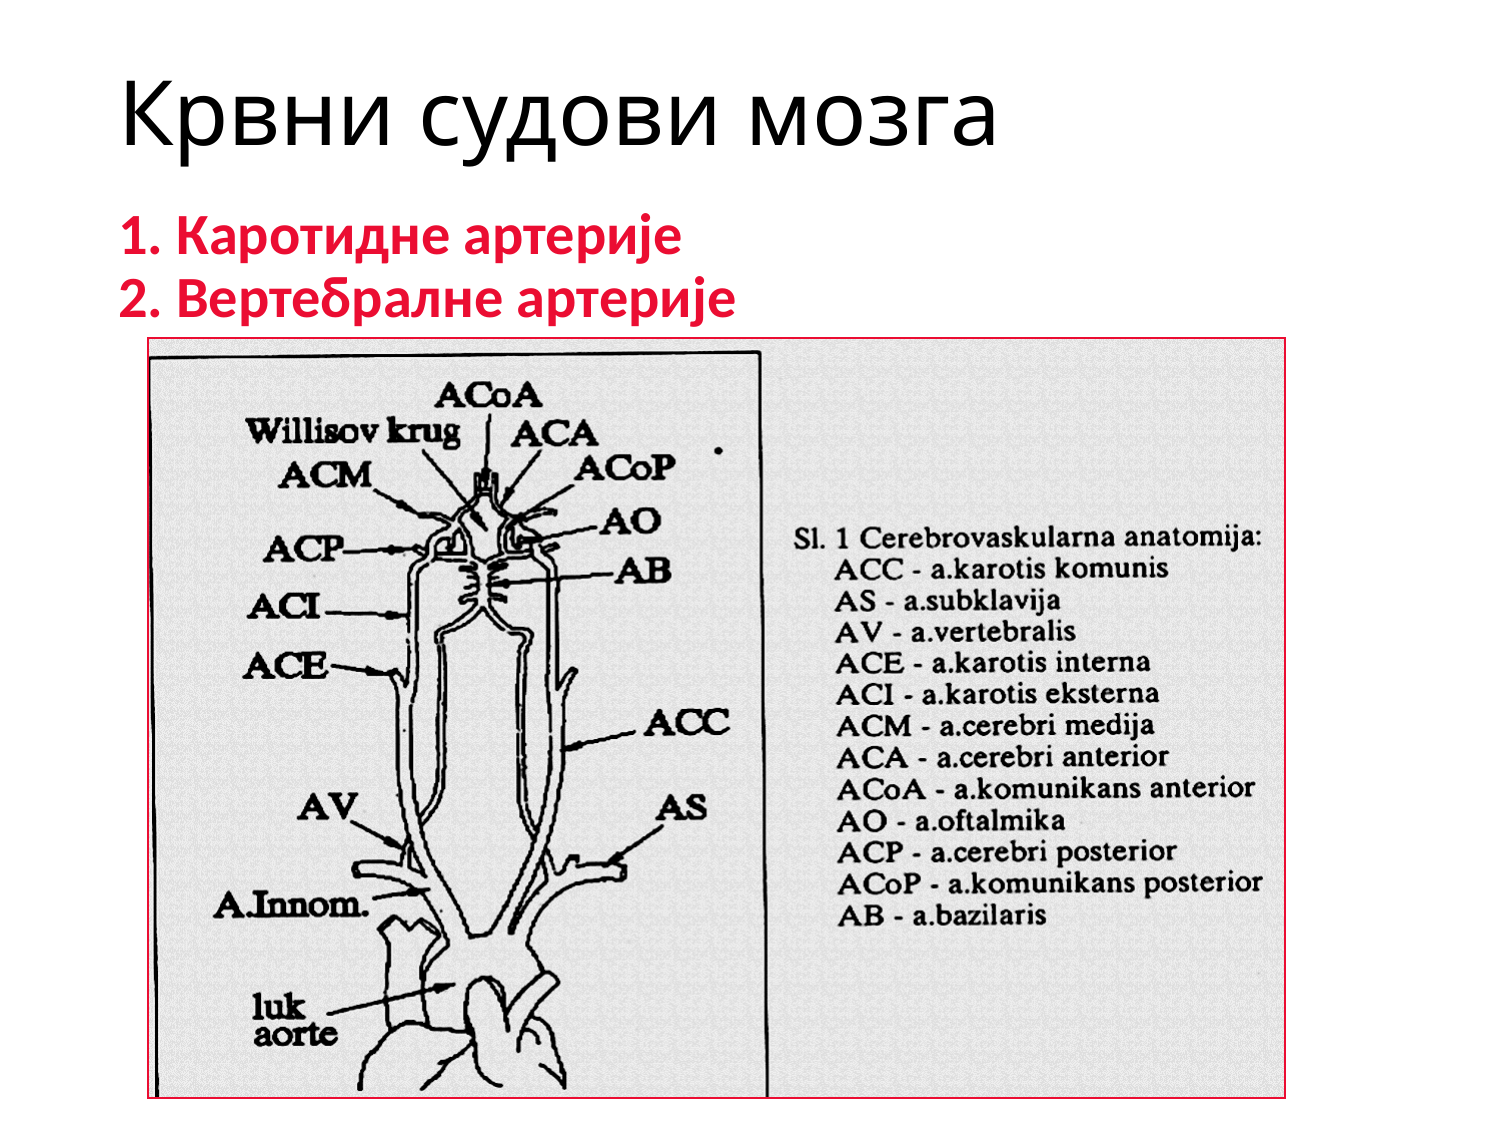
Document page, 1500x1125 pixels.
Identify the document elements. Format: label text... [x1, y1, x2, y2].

title Крвни судови мозга [103, 59, 1397, 173]
list 1. Каротидне артерије 2. Вертебралне артерије [103, 196, 1397, 911]
picture [147, 337, 1286, 1099]
